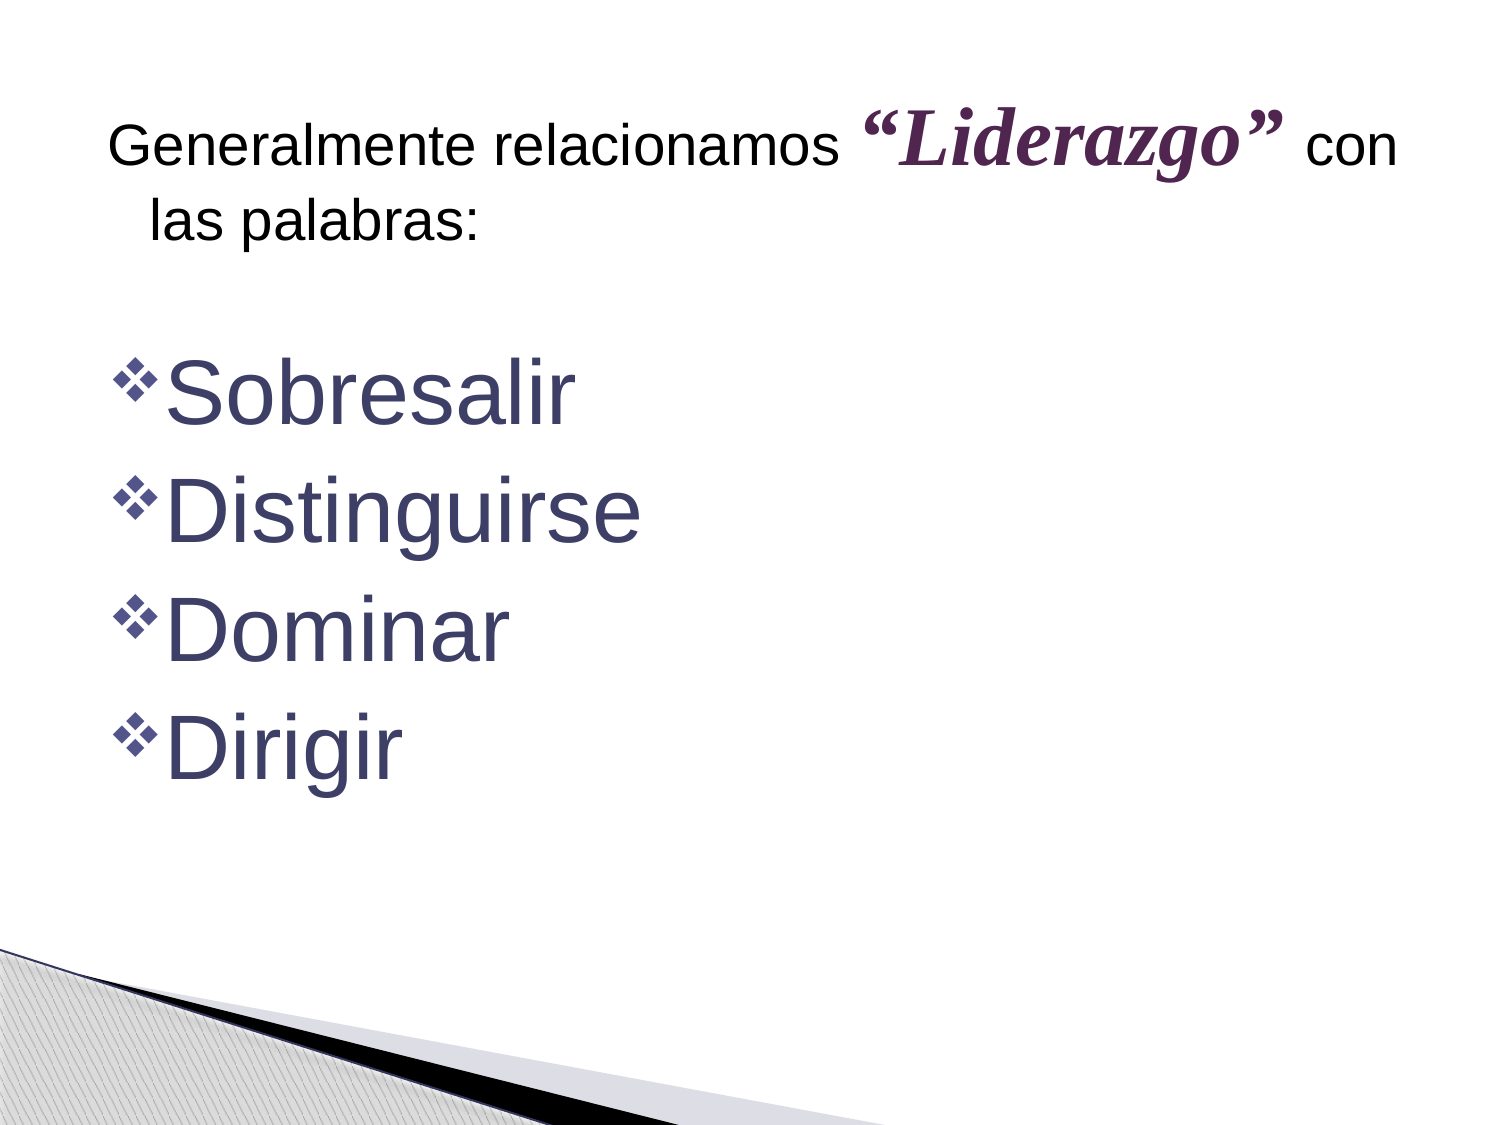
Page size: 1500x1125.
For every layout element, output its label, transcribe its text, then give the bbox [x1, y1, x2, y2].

text_box Generalmente relacionamos “Liderazgo” con las palabras: [74, 75, 1438, 275]
list Sobresalir Distinguirse Dominar Dirigir [75, 324, 1288, 863]
